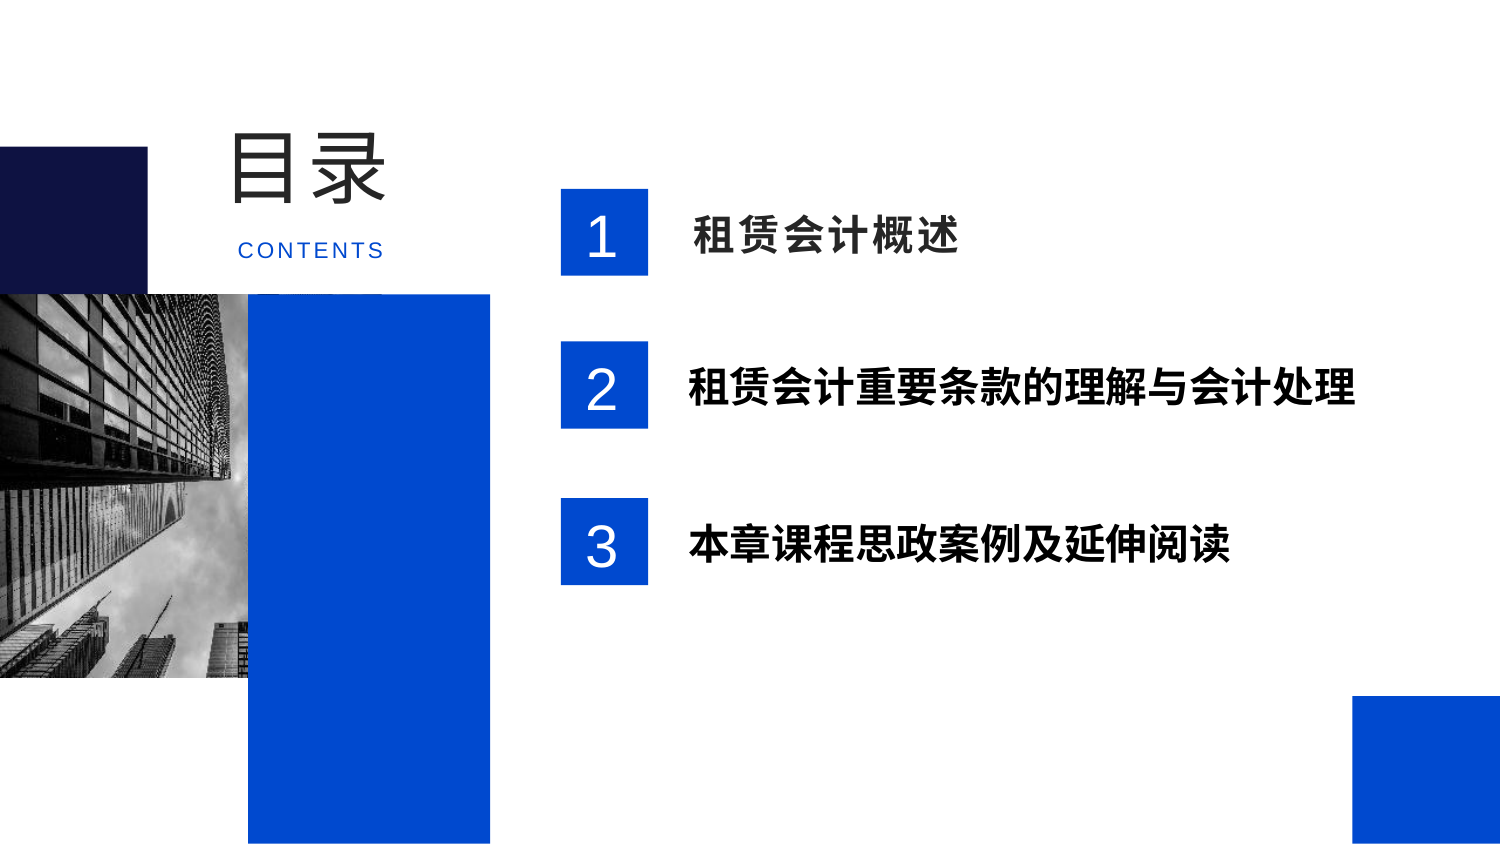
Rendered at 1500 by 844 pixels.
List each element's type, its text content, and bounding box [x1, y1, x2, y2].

text_box 目录 [188, 108, 425, 222]
text_box [560, 340, 649, 430]
text_box 2 [571, 343, 631, 431]
text_box 本章课程思政案例及延伸阅读 [673, 510, 1290, 577]
text_box 3 [571, 500, 631, 587]
text_box [560, 497, 649, 586]
text_box 租赁会计概述 [678, 201, 1136, 263]
picture [0, 294, 248, 678]
text_box 1 [571, 190, 631, 278]
text_box 租赁会计重要条款的理解与会计处理 [673, 353, 1466, 421]
text_box [560, 188, 649, 277]
text_box CONTENTS [188, 228, 432, 271]
